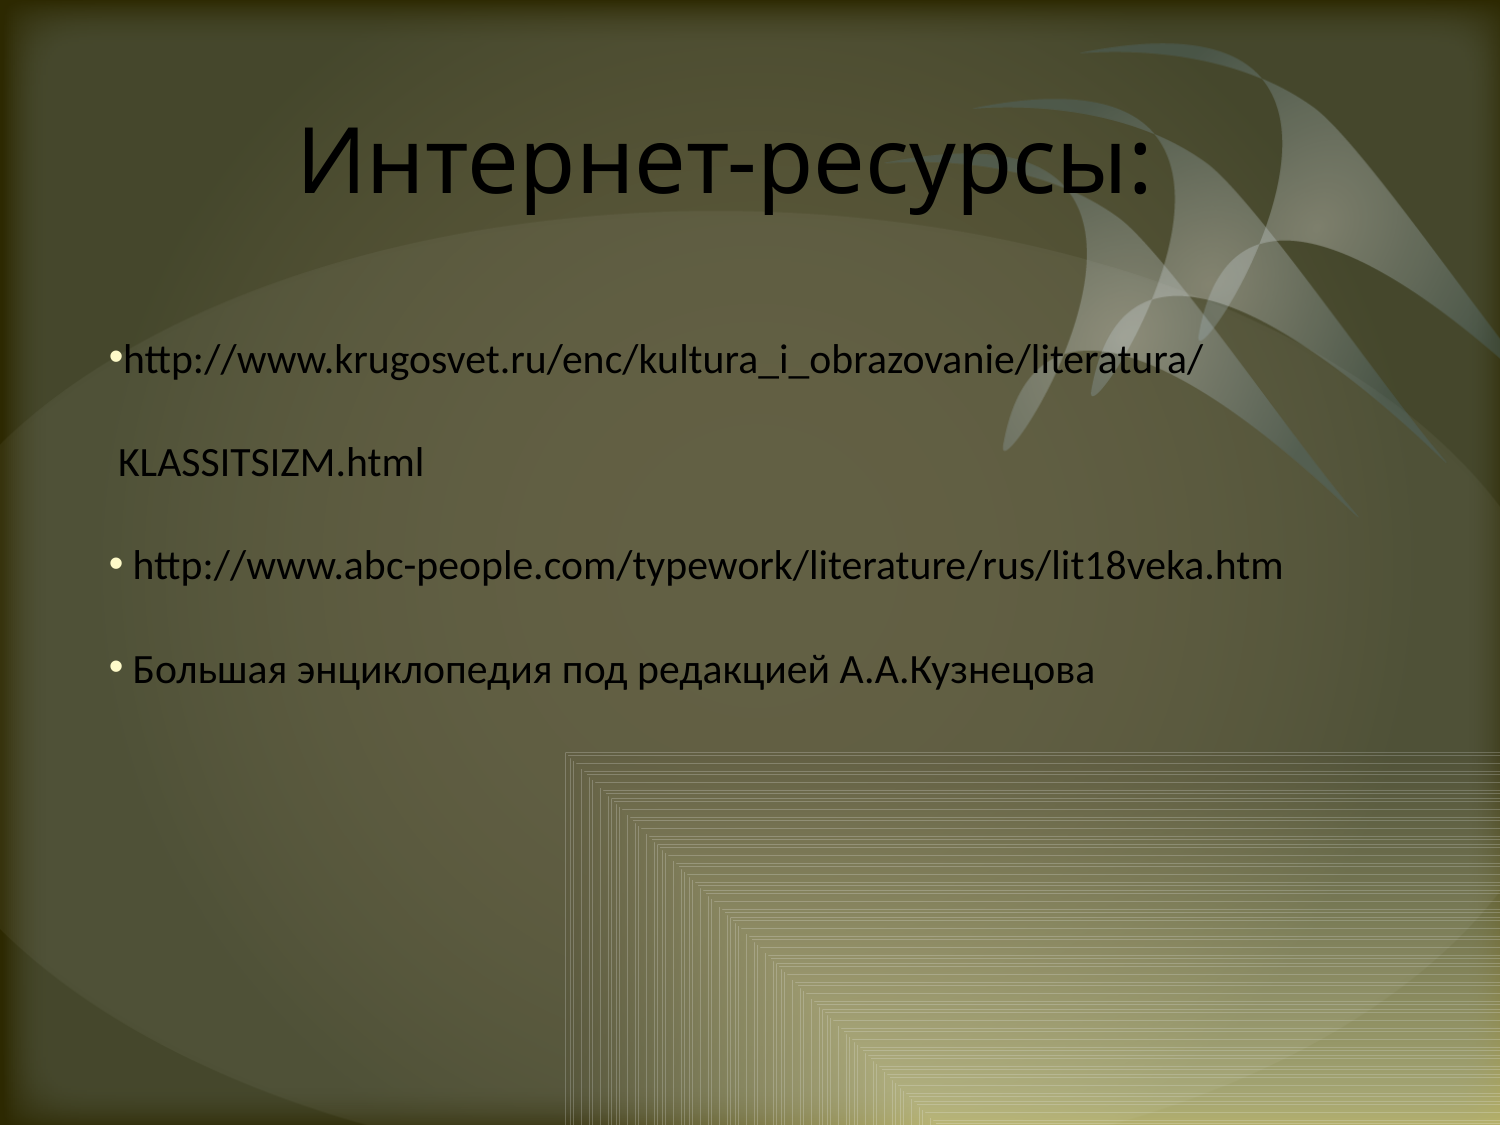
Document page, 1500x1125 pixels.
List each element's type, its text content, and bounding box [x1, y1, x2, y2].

title Интернет-ресурсы: [281, 70, 1169, 220]
subtitle http://www.krugosvet.ru/enc/kultura_i_obrazovanie/literatura/ KLASSITSIZM.html http://www.abc-people.com/typework/literature/rus/lit18veka.htm Большая энциклопедия под редакцией А.А.Кузнецова [93, 316, 1430, 771]
picture [0, 0, 1500, 1125]
